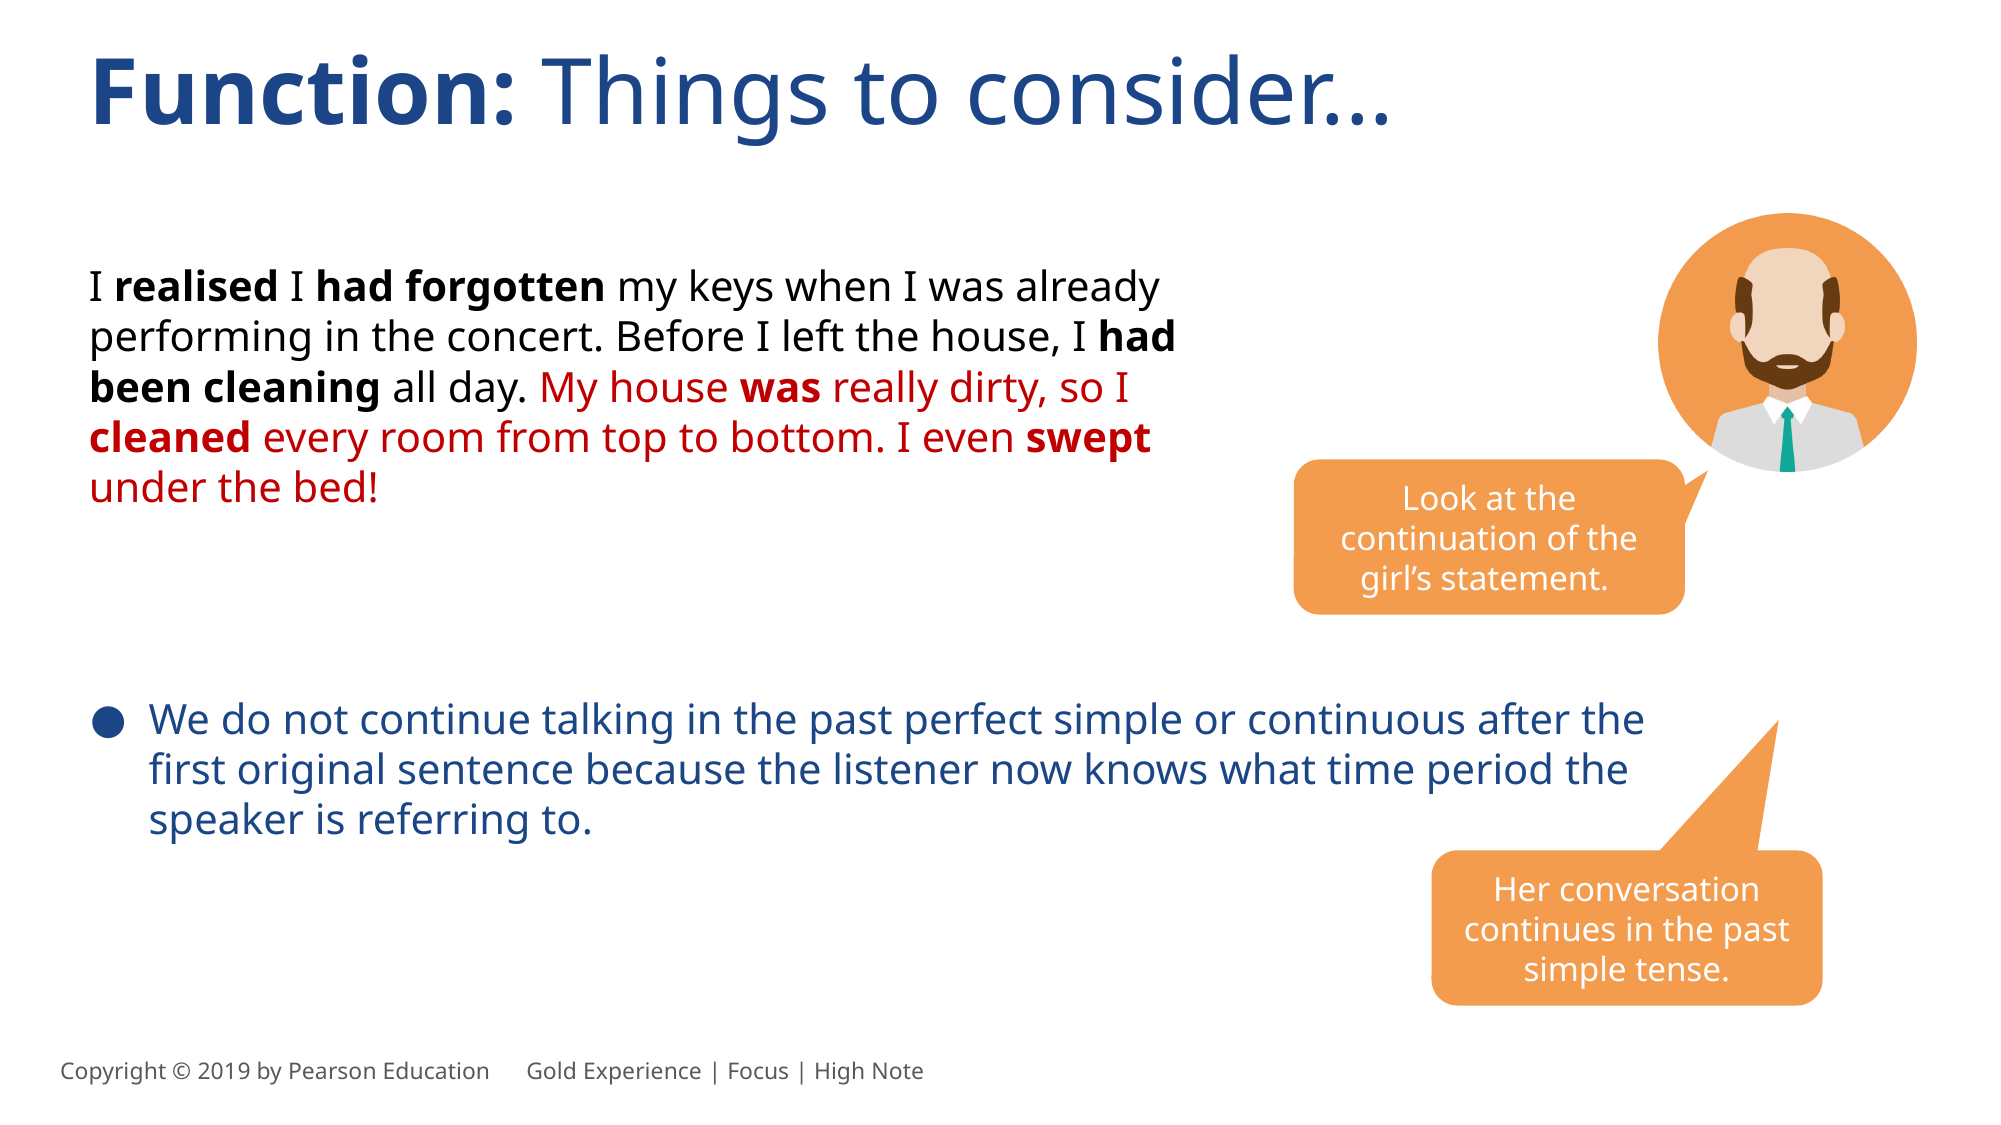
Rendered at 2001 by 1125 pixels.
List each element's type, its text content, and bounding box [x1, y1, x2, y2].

picture [1657, 212, 1917, 472]
text_box Look at the continuation of the girl’s statement. [1293, 459, 1705, 615]
text_box Her conversation continues in the past simple tense. [1431, 719, 1823, 1006]
text_box Function: Things to consider... [73, 37, 1948, 253]
footer Copyright © 2019 by Pearson Education Gold Experience | Focus | High Note [45, 1040, 1084, 1101]
text_box I realised I had forgotten my keys when I was already performing in the concert. Before I left the house, I had been cleaning all day. My house was really dirty, so I cleaned every room from top to bottom. I even swept under the bed! [73, 252, 1233, 535]
text_box We do not continue talking in the past perfect simple or continuous after the first original sentence because the listener now knows what time period the speaker is referring to. [58, 684, 1673, 851]
